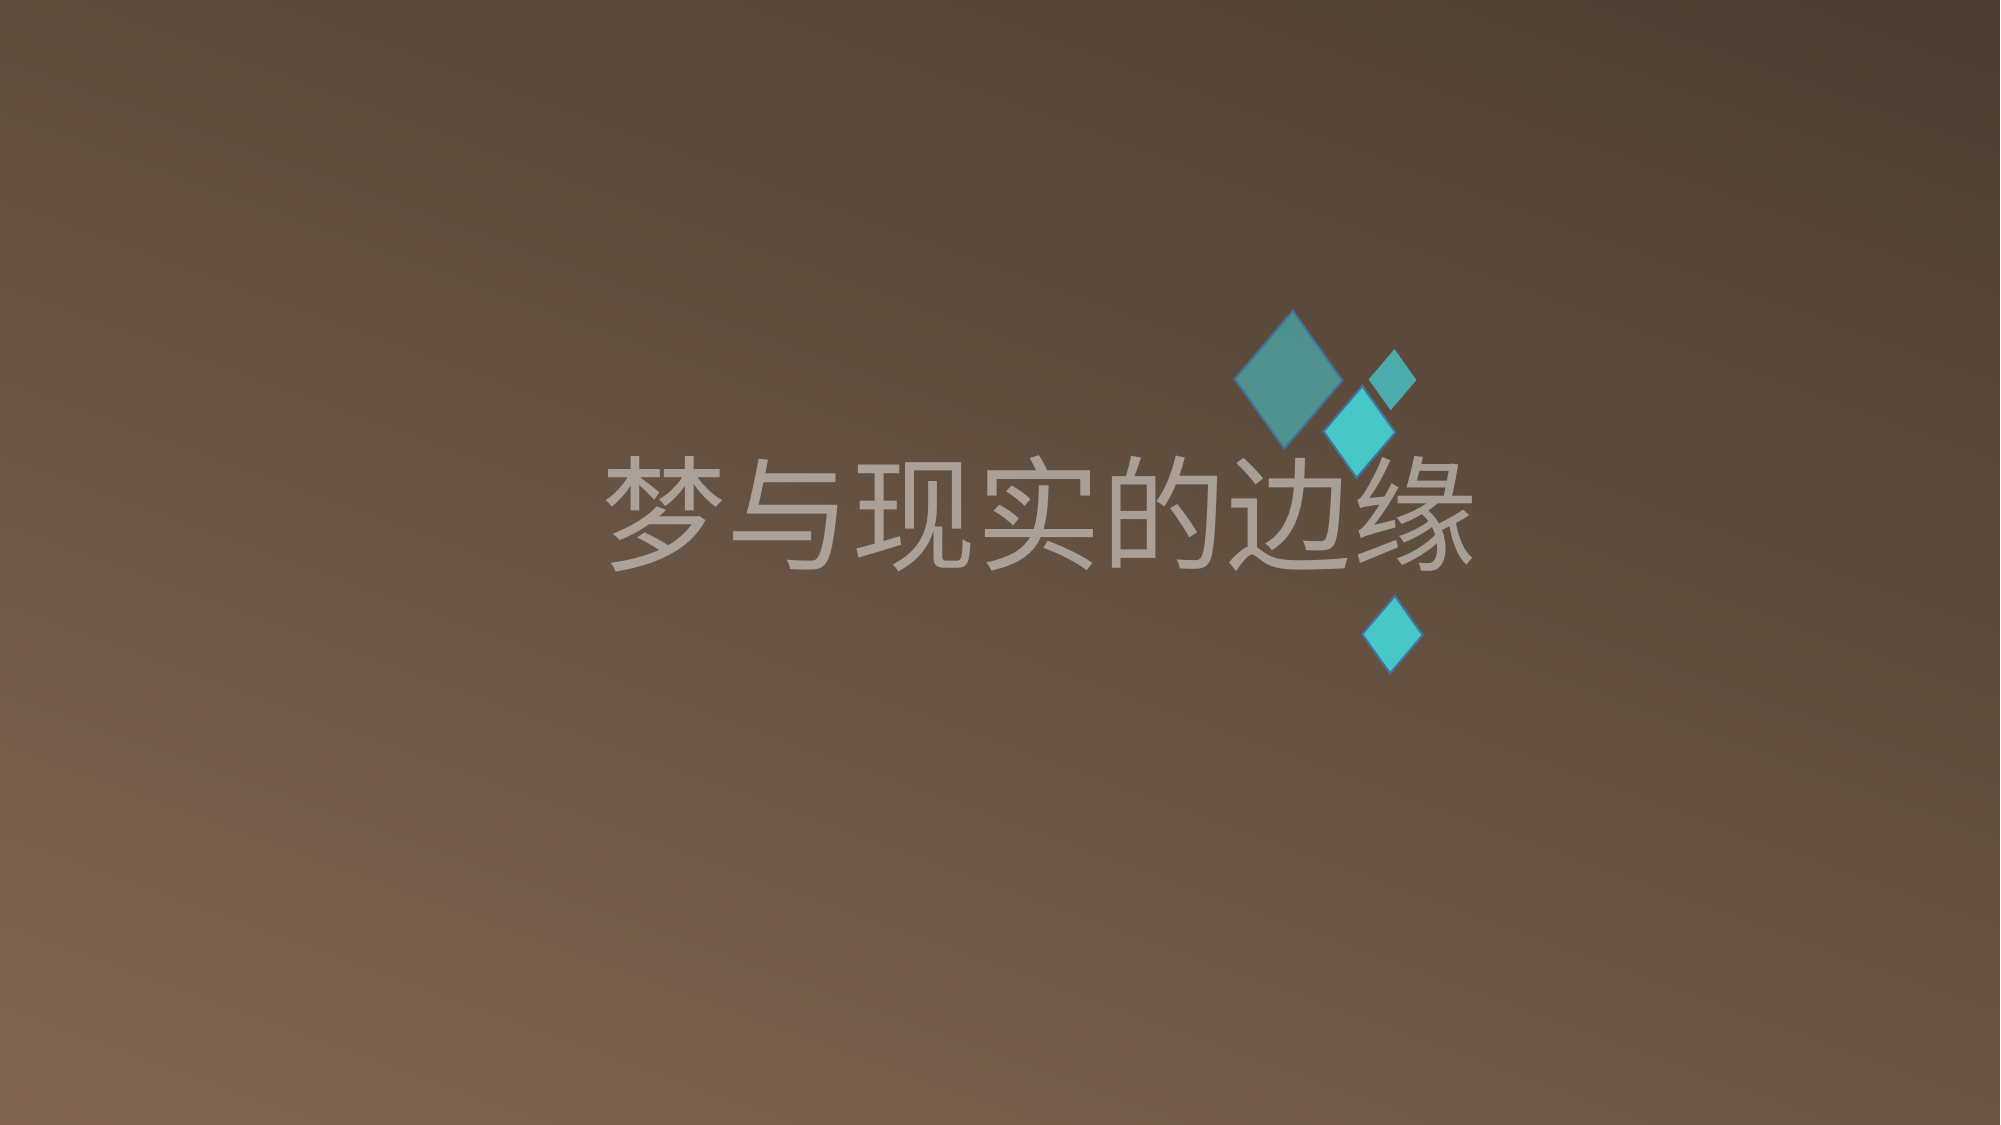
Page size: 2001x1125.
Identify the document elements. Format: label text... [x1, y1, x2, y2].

text_box [1360, 594, 1425, 676]
text_box [1324, 384, 1395, 429]
text_box [1367, 347, 1418, 412]
text_box [1233, 309, 1344, 429]
text_box 梦与现实的边缘 [587, 429, 1492, 594]
